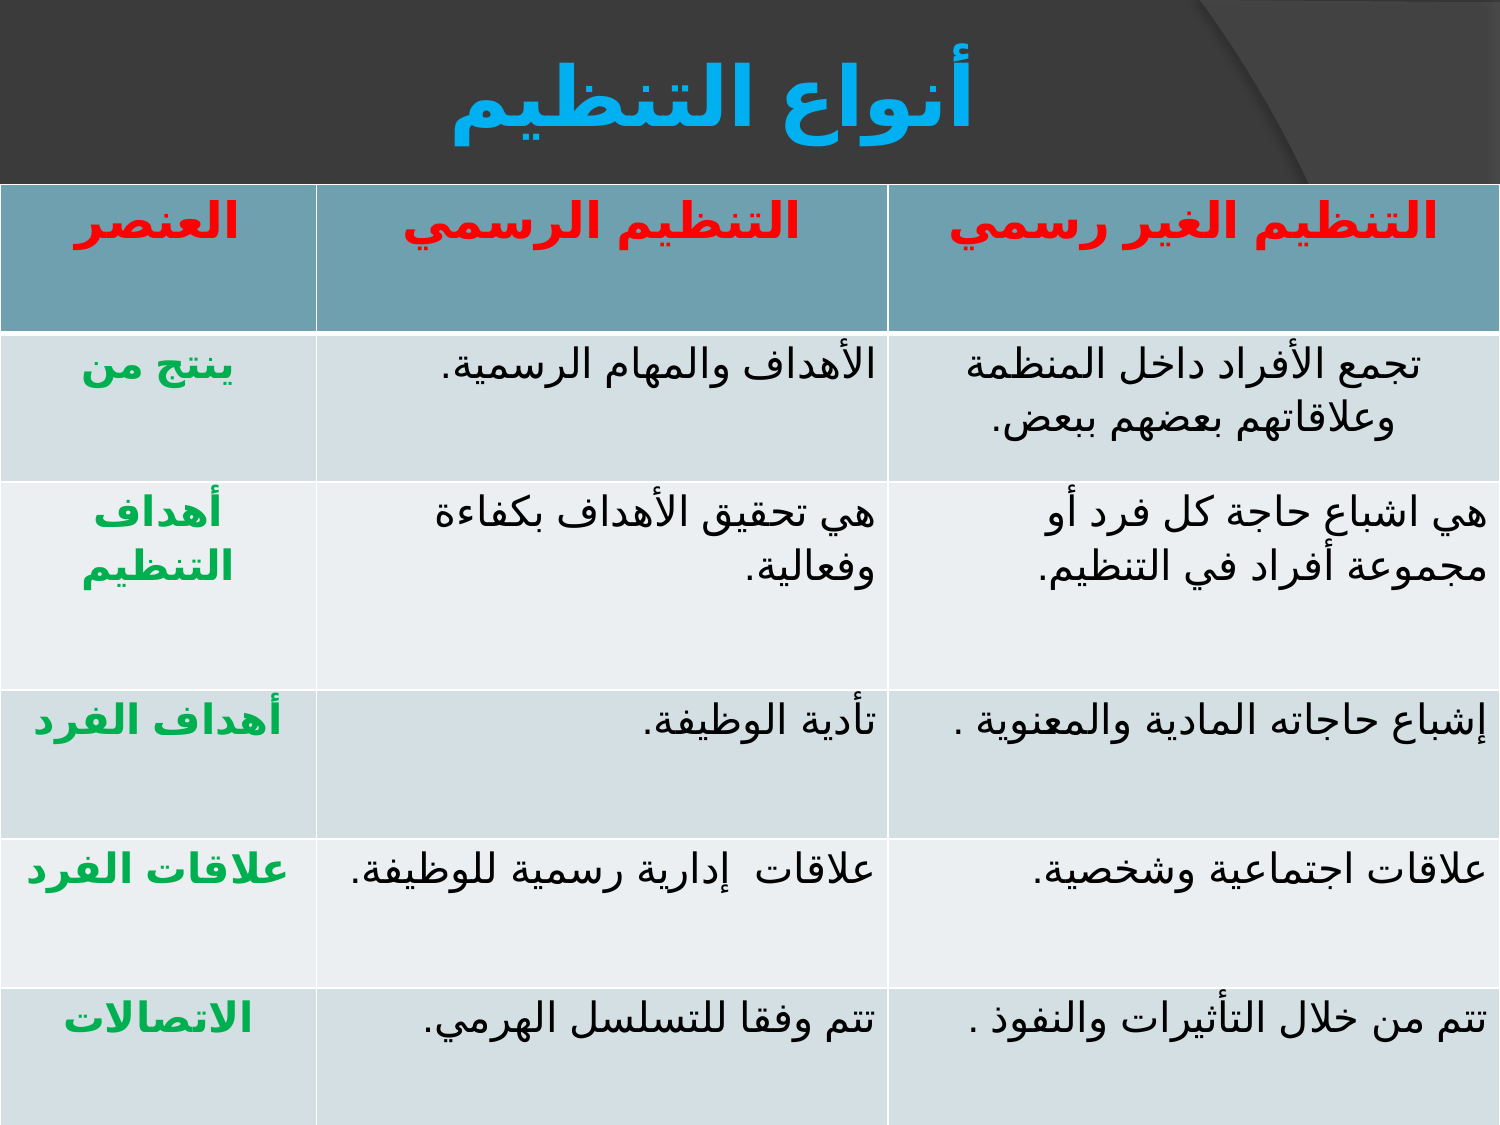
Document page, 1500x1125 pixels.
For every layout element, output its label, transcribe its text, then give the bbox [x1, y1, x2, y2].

table_cell علاقات اجتماعية وشخصية. [889, 840, 1499, 987]
table_cell تتم وفقا للتسلسل الهرمي. [317, 989, 887, 1125]
table_cell هي تحقيق الأهداف بكفاءة وفعالية. [317, 483, 887, 689]
table_header التنظيم الرسمي [317, 185, 887, 331]
table_cell علاقات الفرد [1, 840, 316, 987]
title أنواع التنظيم [100, 0, 1326, 184]
table_cell تجمع الأفراد داخل المنظمة وعلاقاتهم بعضهم ببعض. [889, 336, 1499, 481]
table_cell إشباع حاجاته المادية والمعنوية . [889, 691, 1499, 838]
table_cell هي اشباع حاجة كل فرد أو مجموعة أفراد في التنظيم. [889, 483, 1499, 689]
table_cell الأهداف والمهام الرسمية. [317, 336, 887, 481]
table_cell ينتج من [1, 336, 316, 481]
table_cell أهداف الفرد [1, 691, 316, 838]
table_header العنصر [1, 185, 316, 331]
table_cell تتم من خلال التأثيرات والنفوذ . [889, 989, 1499, 1125]
table_cell تأدية الوظيفة. [317, 691, 887, 838]
table_header التنظيم الغير رسمي [889, 185, 1499, 331]
table_cell أهداف التنظيم [1, 483, 316, 689]
table_cell علاقات إدارية رسمية للوظيفة. [317, 840, 887, 987]
table_cell الاتصالات [1, 989, 316, 1125]
